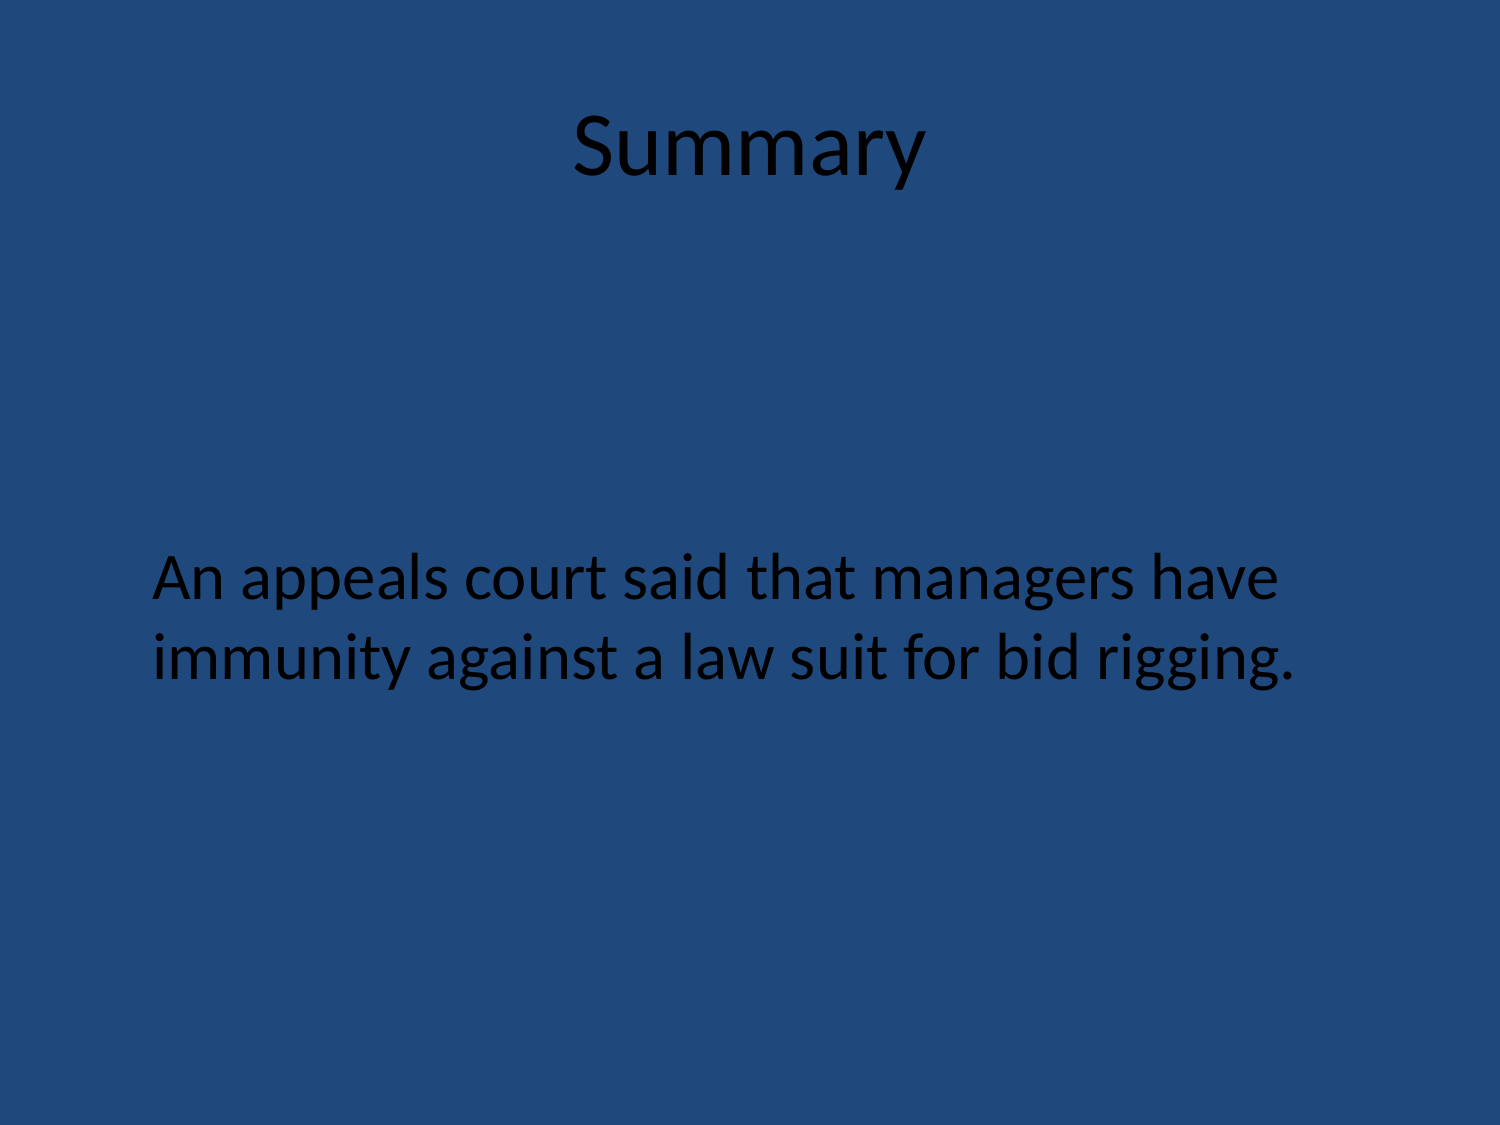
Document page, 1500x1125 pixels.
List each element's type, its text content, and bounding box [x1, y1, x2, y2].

title Summary [75, 45, 1425, 233]
list An appeals court said that managers have immunity against a law suit for bid rigging. [137, 525, 1363, 763]
